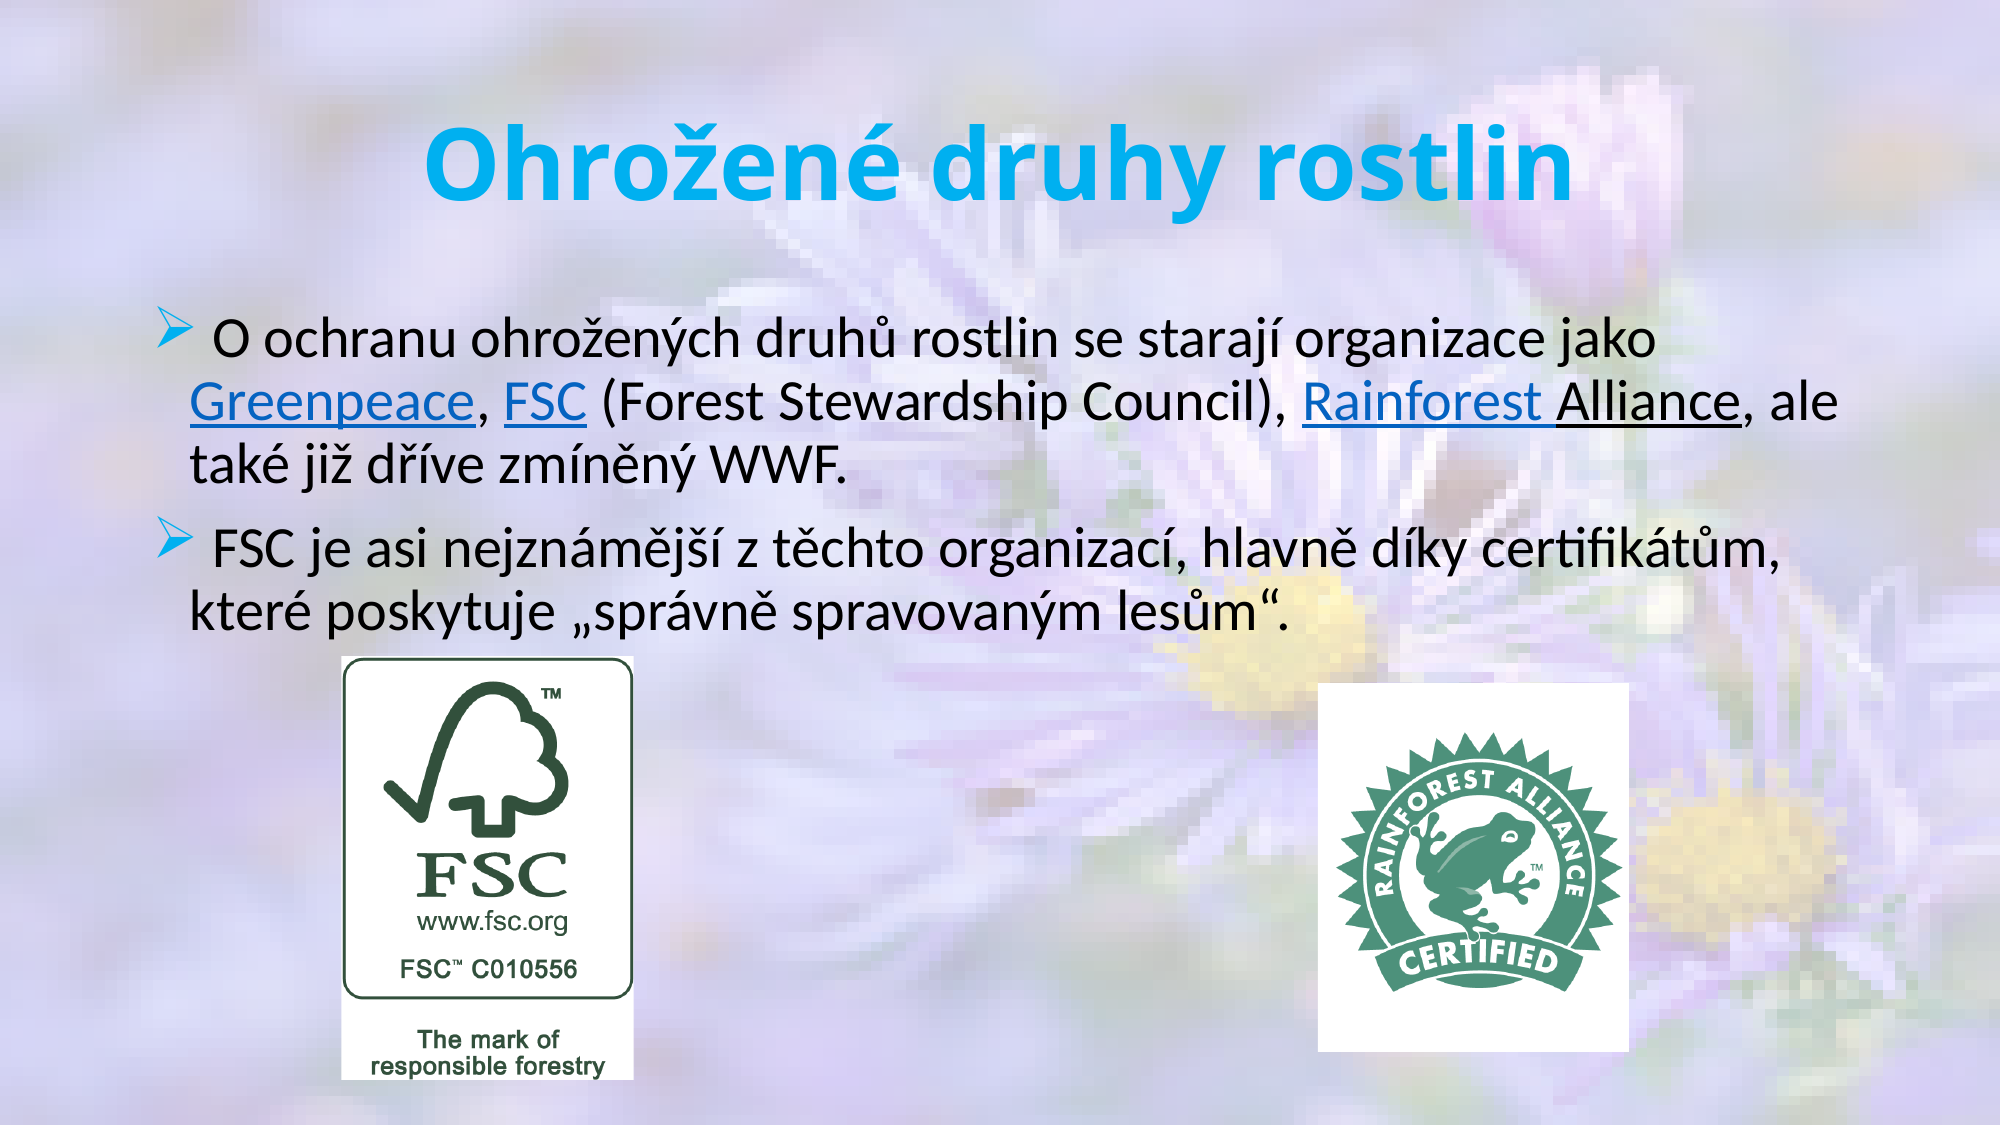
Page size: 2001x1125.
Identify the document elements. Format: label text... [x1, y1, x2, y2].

picture [1317, 683, 1629, 1052]
picture [341, 656, 634, 1080]
title Ohrožené druhy rostlin [137, 59, 1863, 278]
list O ochranu ohrožených druhů rostlin se starají organizace jako Greenpeace, FSC (Forest Stewardship Council), Rainforest Alliance, ale také již dříve zmíněný WWF. FSC je asi nejznámější z těchto organizací, hlavně díky certifikátům, které poskytuje „správně spravovaným lesům“. [137, 299, 1863, 1014]
